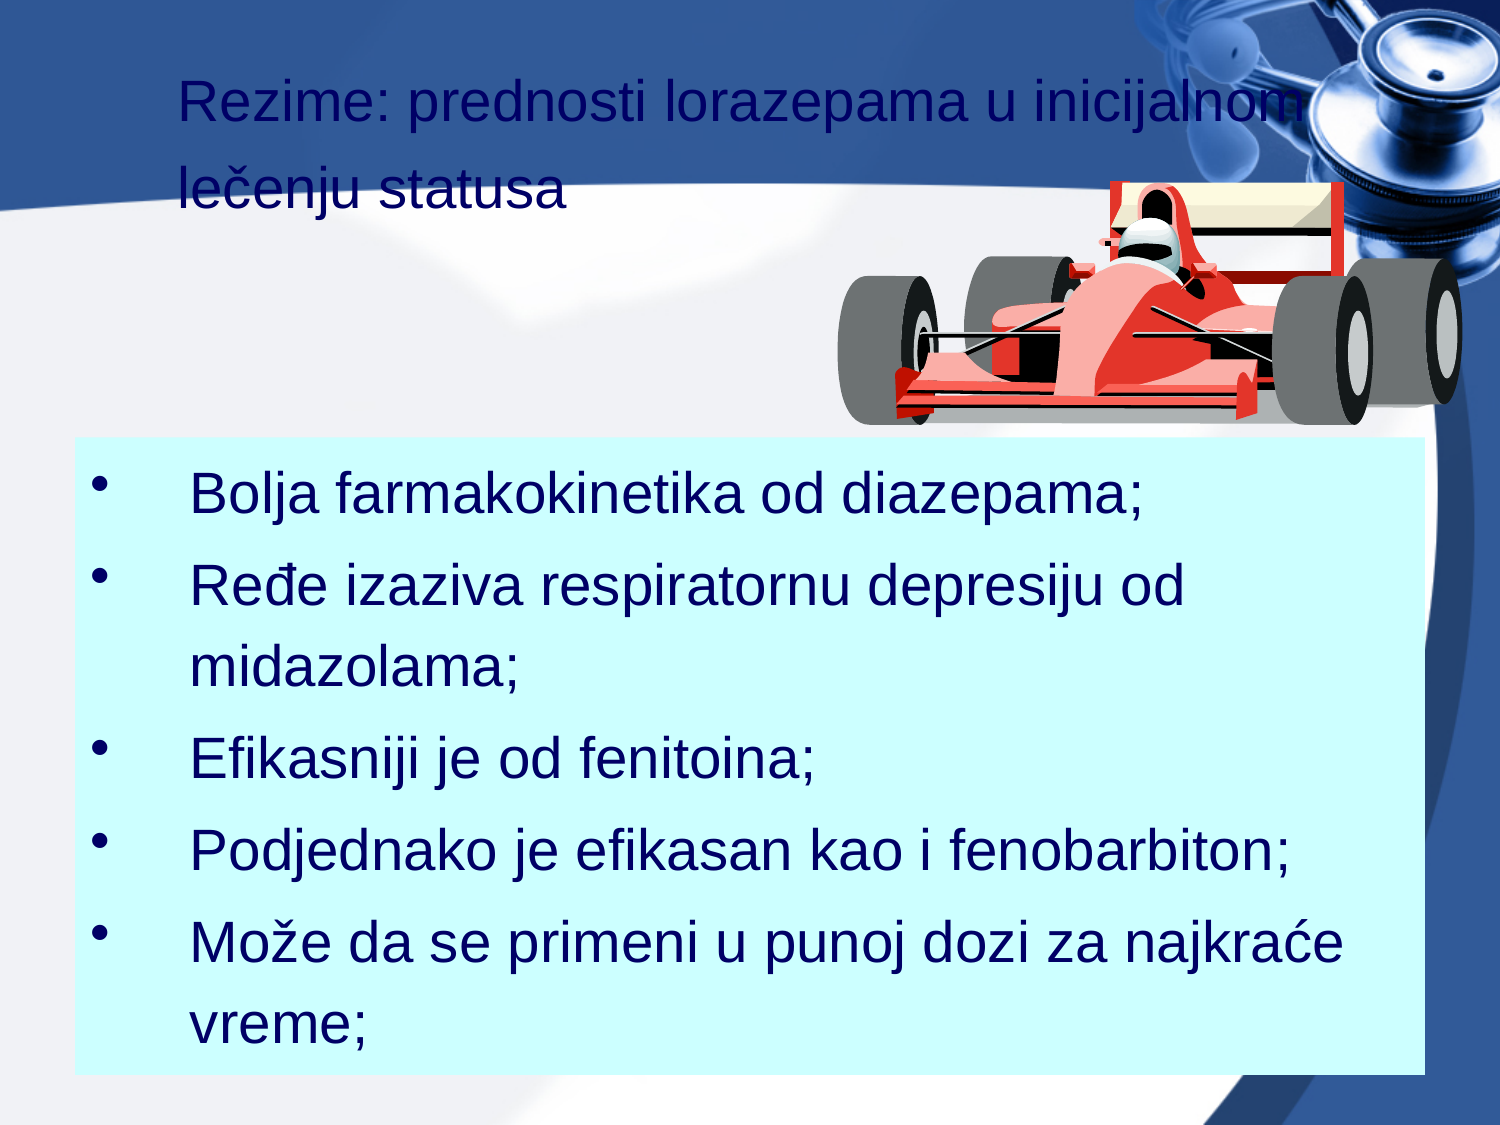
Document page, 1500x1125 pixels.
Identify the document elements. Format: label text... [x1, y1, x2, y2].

slide_number 47 [937, 1062, 1294, 1101]
title Rezime: prednosti lorazepama u inicijalnom lečenju statusa [162, 14, 1401, 251]
picture [0, 0, 1500, 1125]
list Bolja farmakokinetika od diazepama; Ređe izaziva respiratornu depresiju od midazolama; Efikasniji je od fenitoina; Podjednako je efikasan kao i fenobarbiton; Može da se primeni u punoj dozi za najkraće vreme; [74, 437, 1426, 1076]
